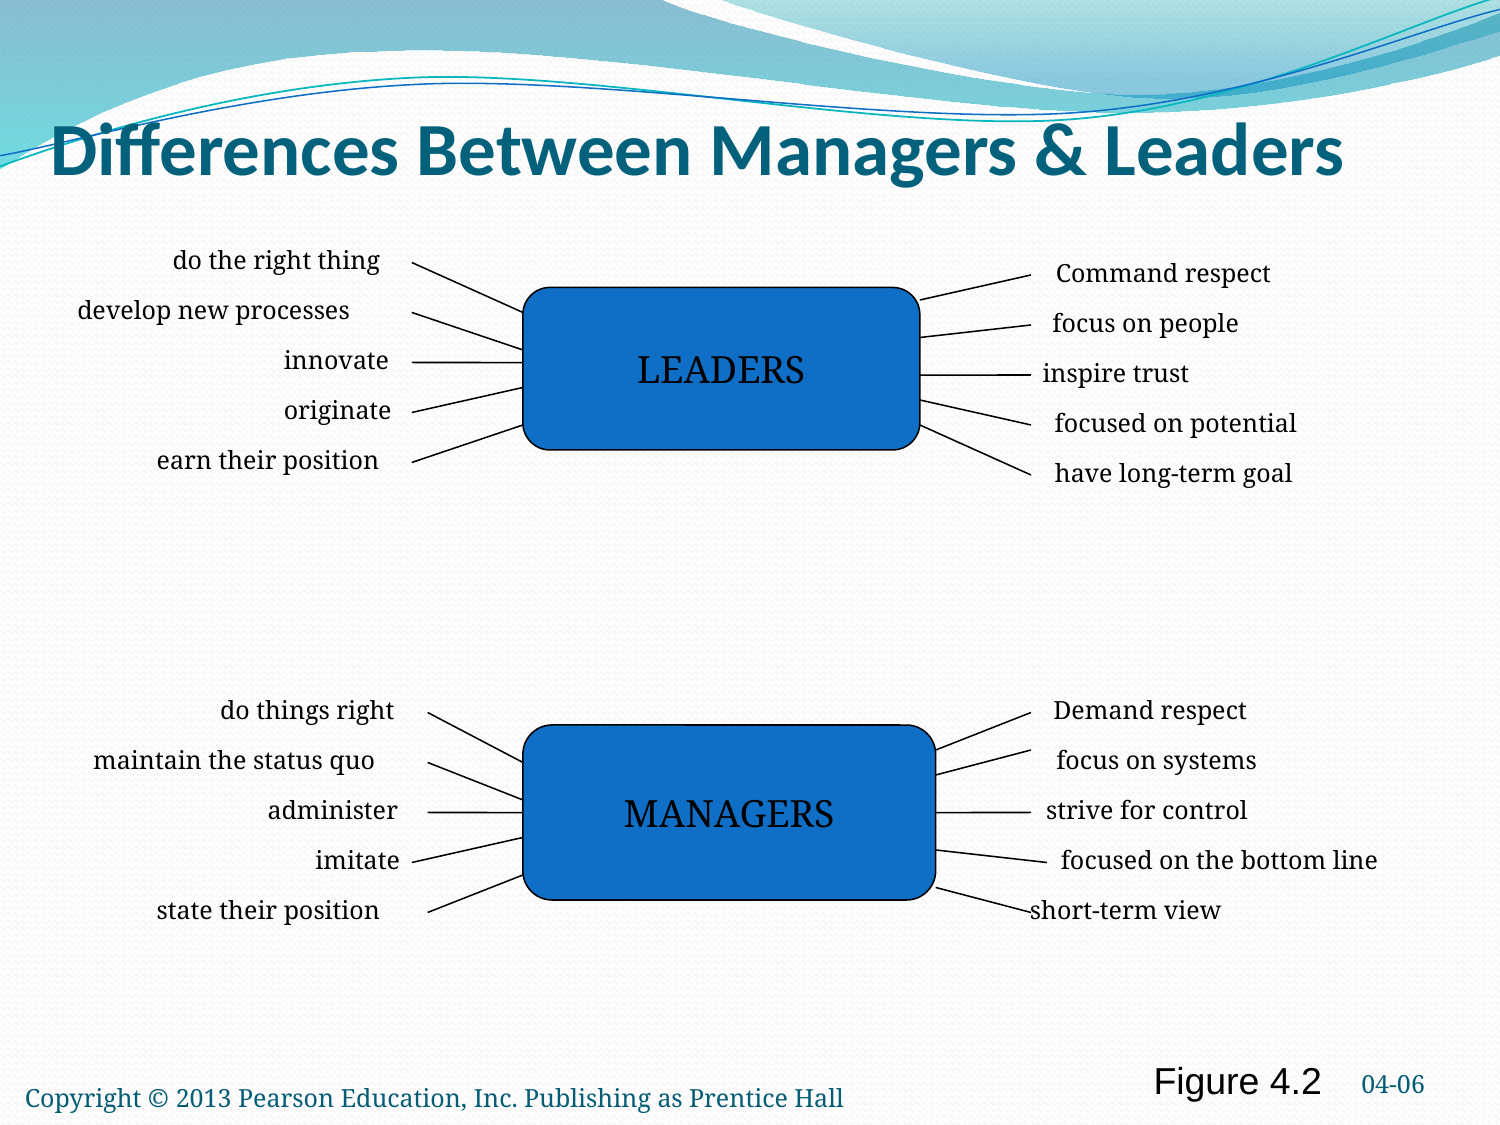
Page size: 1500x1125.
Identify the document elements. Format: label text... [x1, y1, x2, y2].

slide_number 04-06 [1299, 1042, 1425, 1103]
text_box Copyright © 2013 Pearson Education, Inc. Publishing as Prentice Hall [24, 1074, 988, 1113]
title Differences Between Managers & Leaders [49, 87, 1476, 191]
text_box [62, 237, 1426, 933]
text_box Figure 4.2 [1138, 1049, 1337, 1110]
